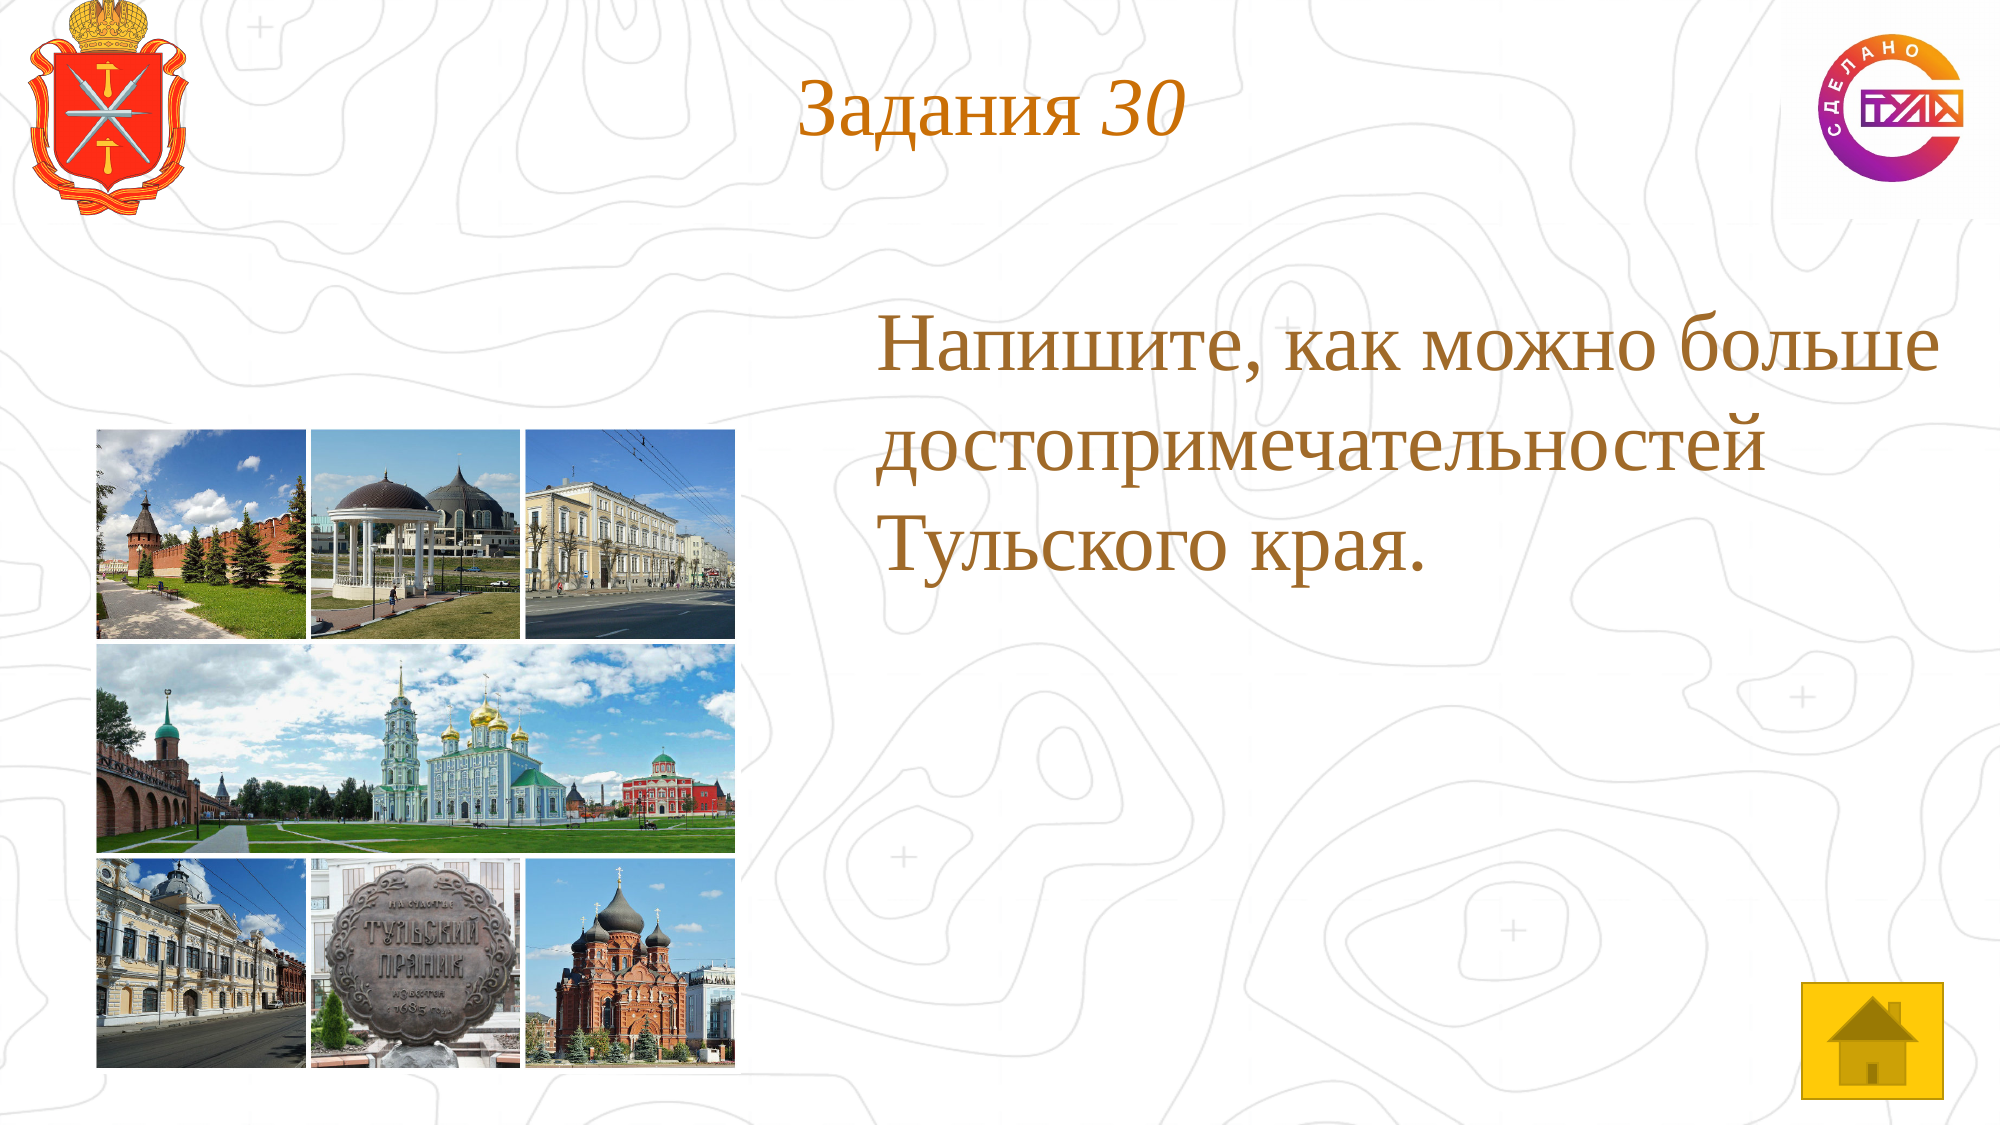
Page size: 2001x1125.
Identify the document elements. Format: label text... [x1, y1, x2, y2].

text_box Задания 30 [354, 44, 1629, 205]
picture [1781, 0, 2000, 219]
text_box [1801, 982, 1944, 1100]
picture [91, 424, 741, 1074]
picture [14, 0, 202, 220]
text_box Напишите, как можно больше достопримечательностей Тульского края. [861, 279, 2000, 595]
